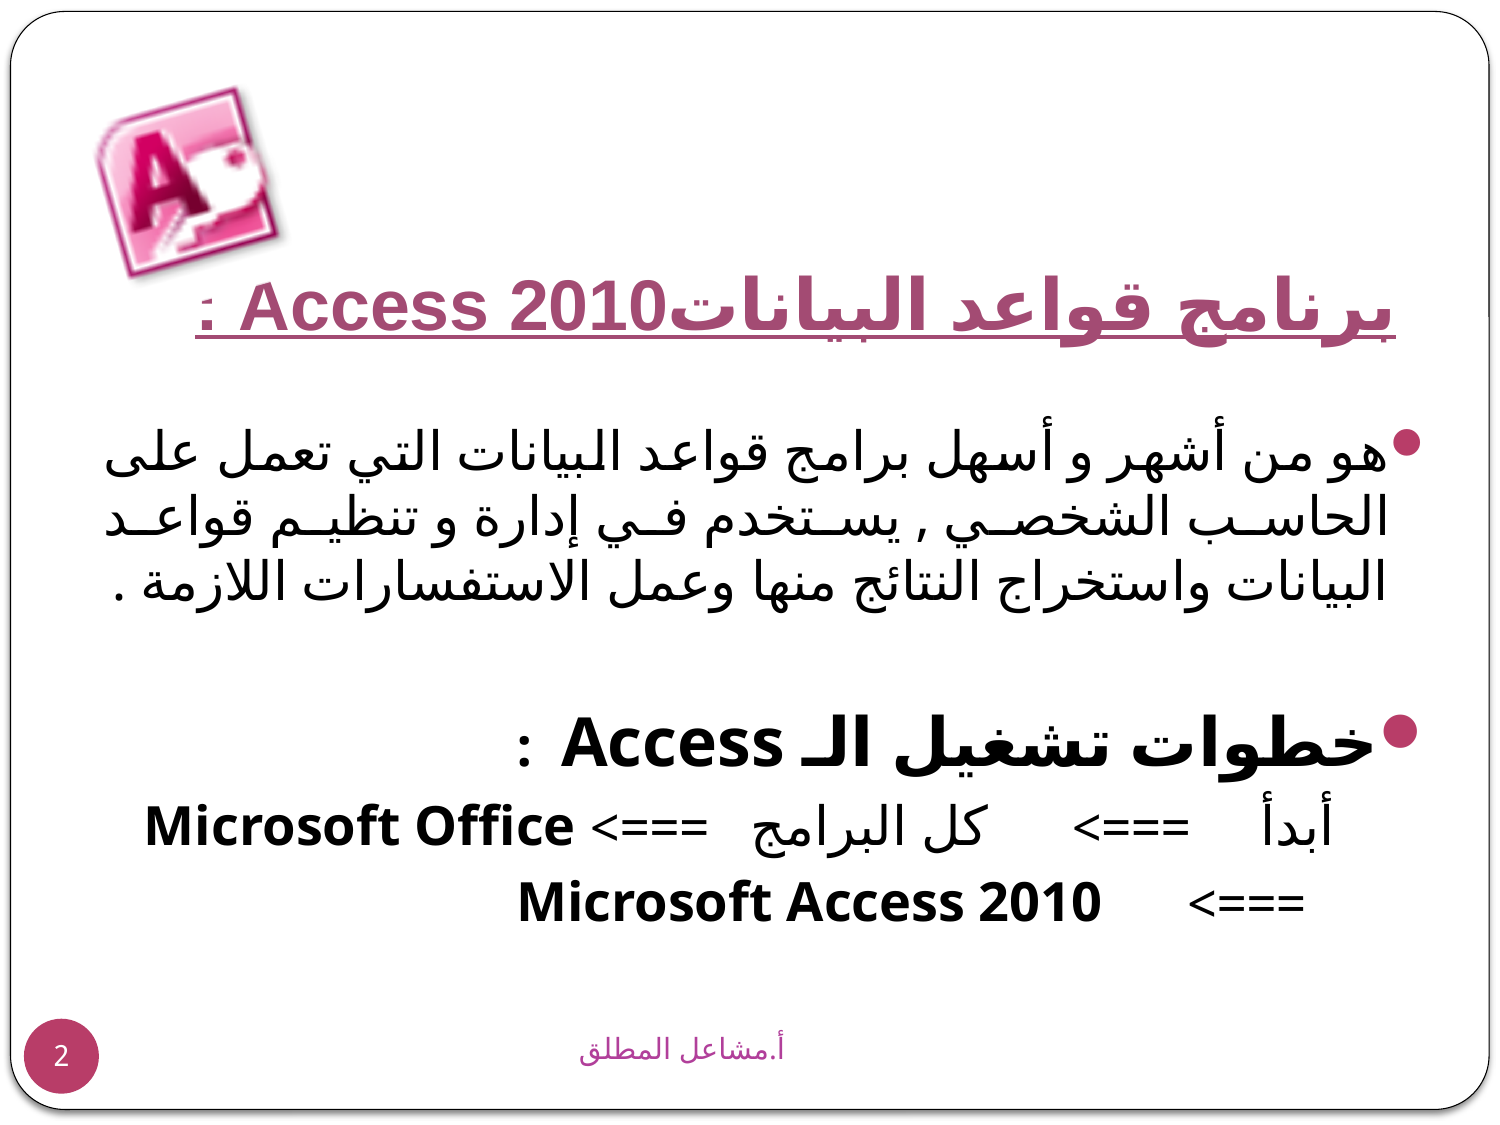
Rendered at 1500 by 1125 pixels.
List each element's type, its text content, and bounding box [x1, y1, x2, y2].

slide_number 2 [23, 1018, 99, 1094]
footer أ.مشاعل المطلق [150, 1024, 800, 1088]
list هو من أشهر و أسهل برامج قواعد البيانات التي تعمل على الحاسب الشخصي , يستخدم في إدارة و تنظيم قواعد البيانات واستخراج النتائج منها وعمل الاستفسارات اللازمة . خطوات تشغيل الـ Access : أبدأ ===> كل البرامج ===> Microsoft Office ===> Microsoft Access 2010 [88, 408, 1447, 1024]
title برنامج قواعد البياناتAccess 2010 : [135, 172, 1411, 361]
picture [55, 57, 313, 325]
